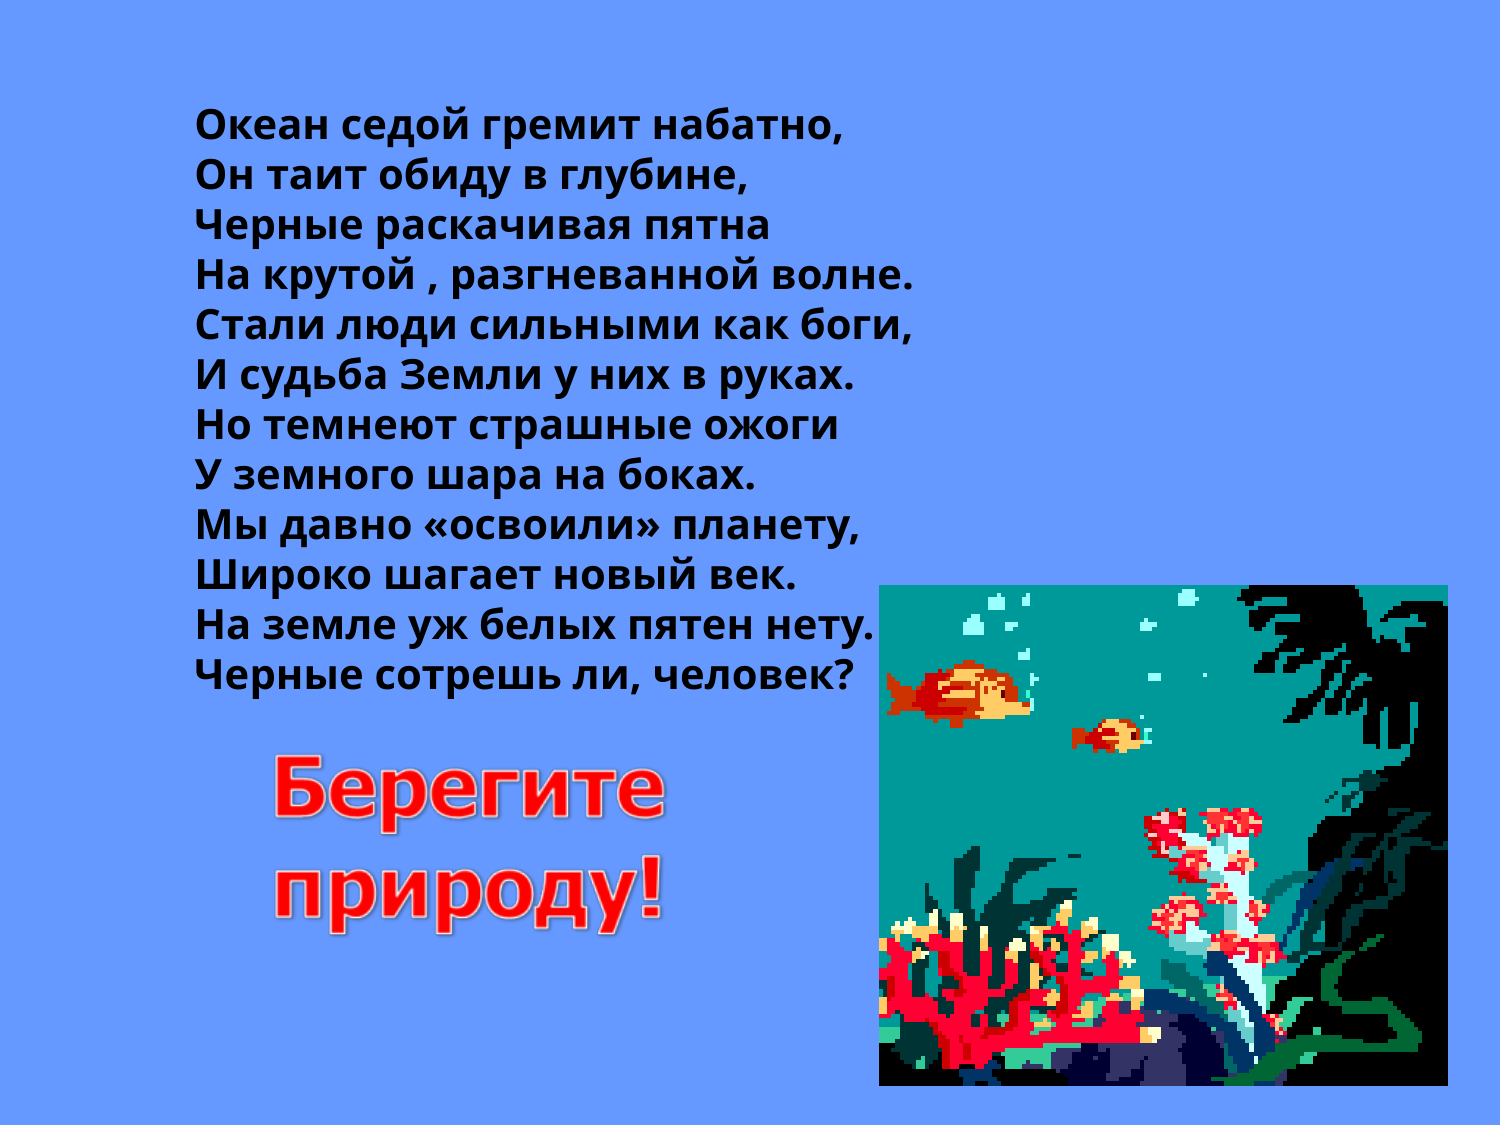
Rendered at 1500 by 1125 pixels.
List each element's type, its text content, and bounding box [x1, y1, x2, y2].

text_box Океан седой гремит набатно, Он таит обиду в глубине, Черные раскачивая пятна На крутой , разгневанной волне. Стали люди сильными как боги, И судьба Земли у них в руках. Но темнеют страшные ожоги У земного шара на боках. Мы давно «освоили» планету, Широко шагает новый век. На земле уж белых пятен нету. Черные сотрешь ли, человек? [179, 90, 987, 706]
picture [162, 703, 775, 946]
picture [879, 585, 1448, 1086]
